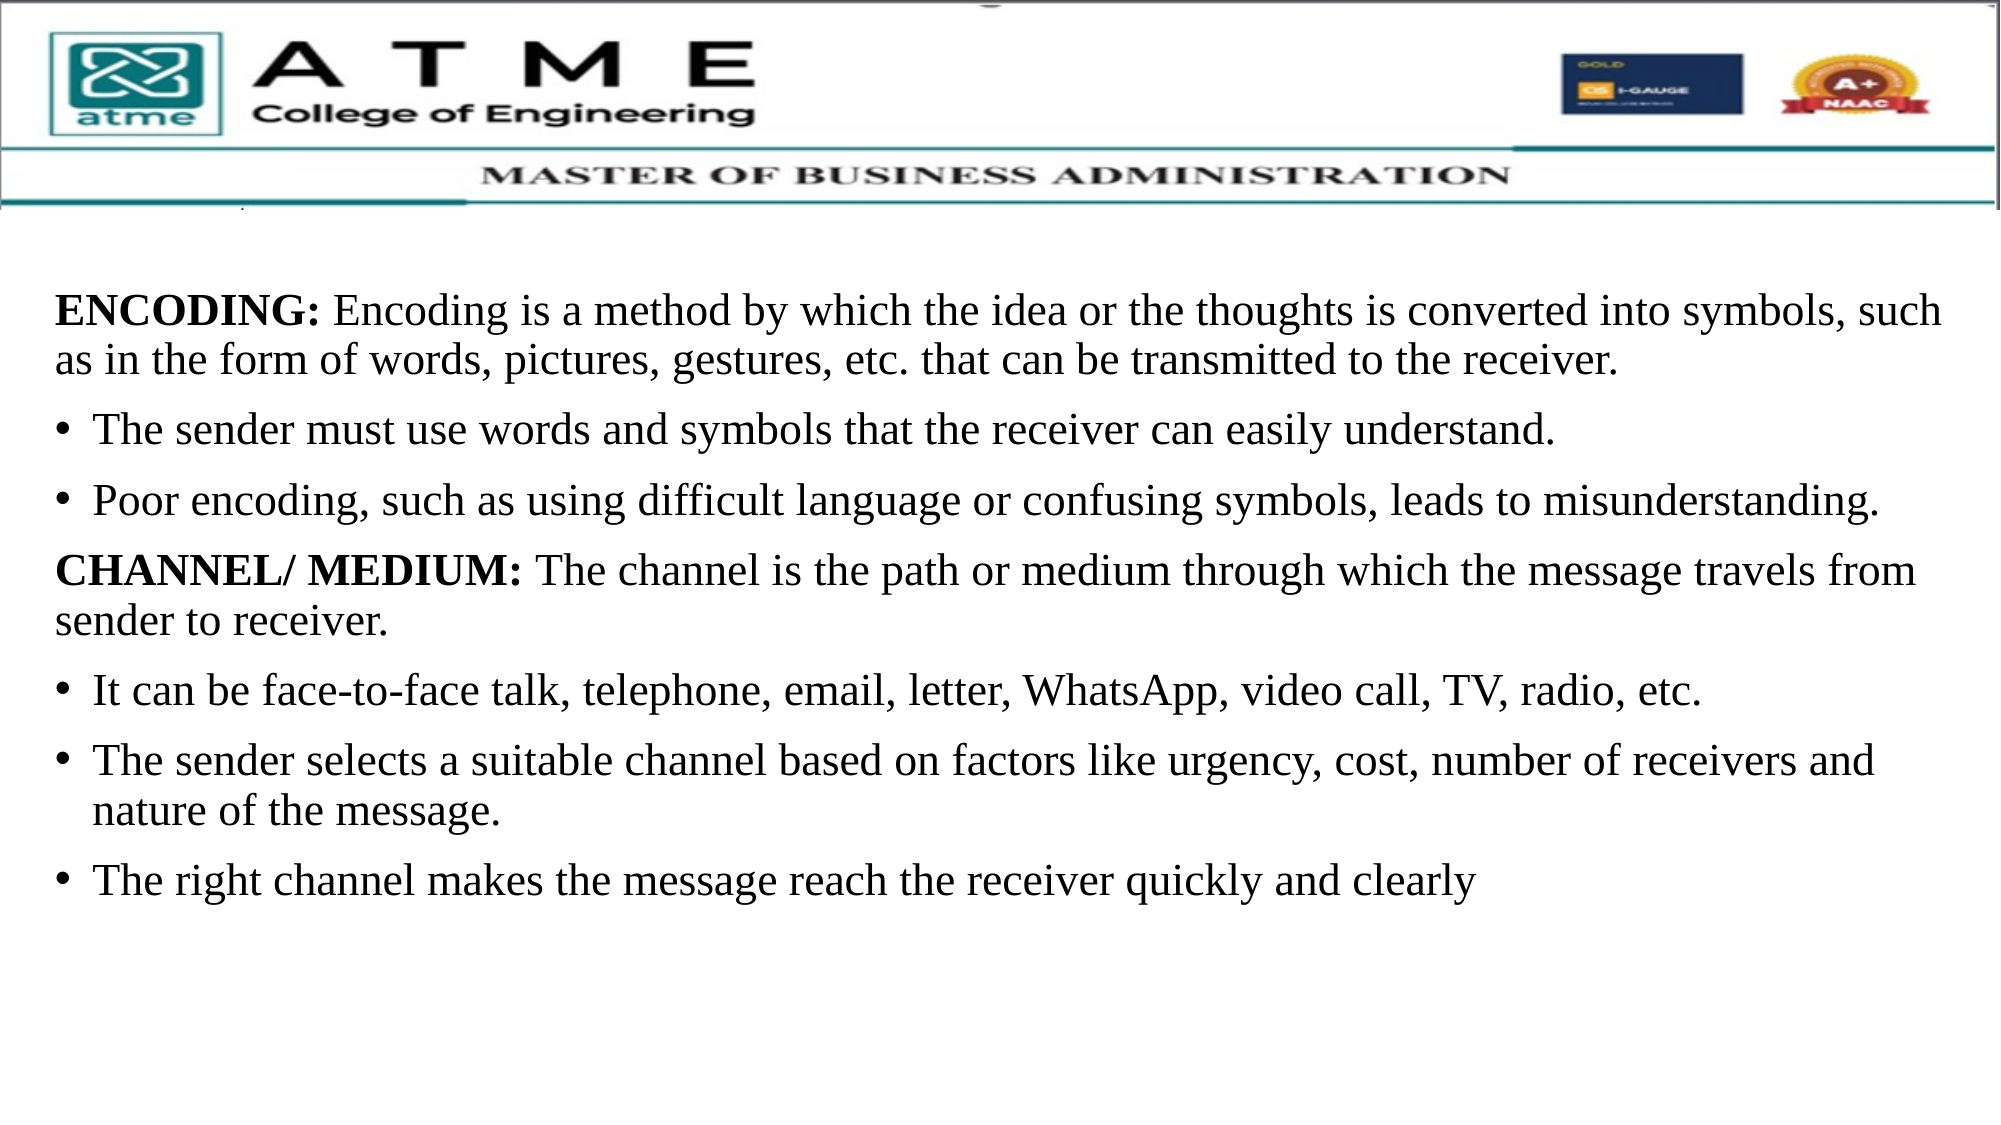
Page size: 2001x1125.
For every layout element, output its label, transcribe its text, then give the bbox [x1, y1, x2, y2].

list ENCODING: Encoding is a method by which the idea or the thoughts is converted into symbols, such as in the form of words, pictures, gestures, etc. that can be transmitted to the receiver. The sender must use words and symbols that the receiver can easily understand. Poor encoding, such as using difficult language or confusing symbols, leads to misunderstanding. CHANNEL/ MEDIUM: The channel is the path or medium through which the message travels from sender to receiver. It can be face-to-face talk, telephone, email, letter, WhatsApp, video call, TV, radio, etc. The sender selects a suitable channel based on factors like urgency, cost, number of receivers and nature of the message. The right channel makes the message reach the receiver quickly and clearly [39, 278, 1960, 1075]
picture [0, 0, 2000, 210]
